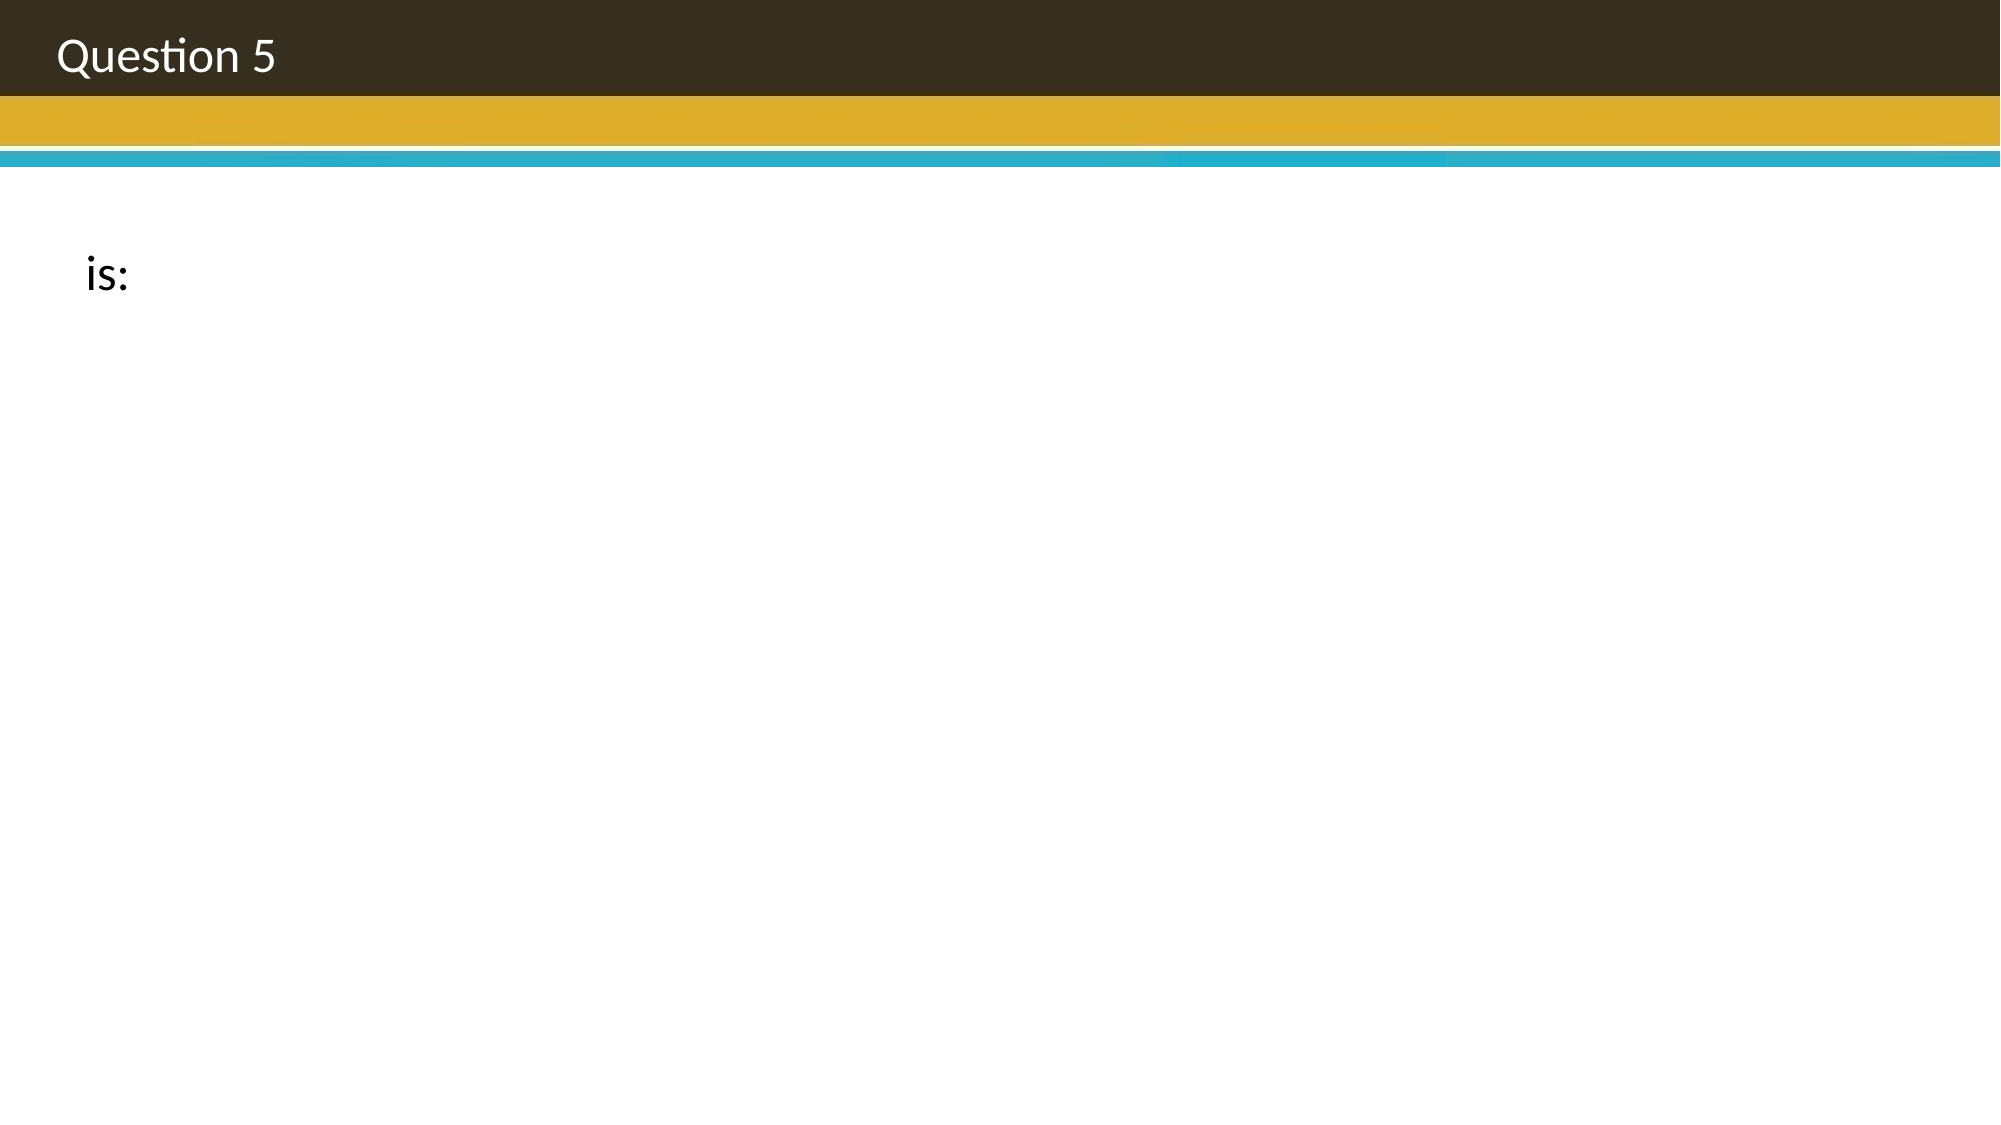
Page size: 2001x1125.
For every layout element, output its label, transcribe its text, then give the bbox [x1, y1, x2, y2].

text_box Question 5 [41, 14, 293, 90]
picture [0, 0, 2000, 167]
